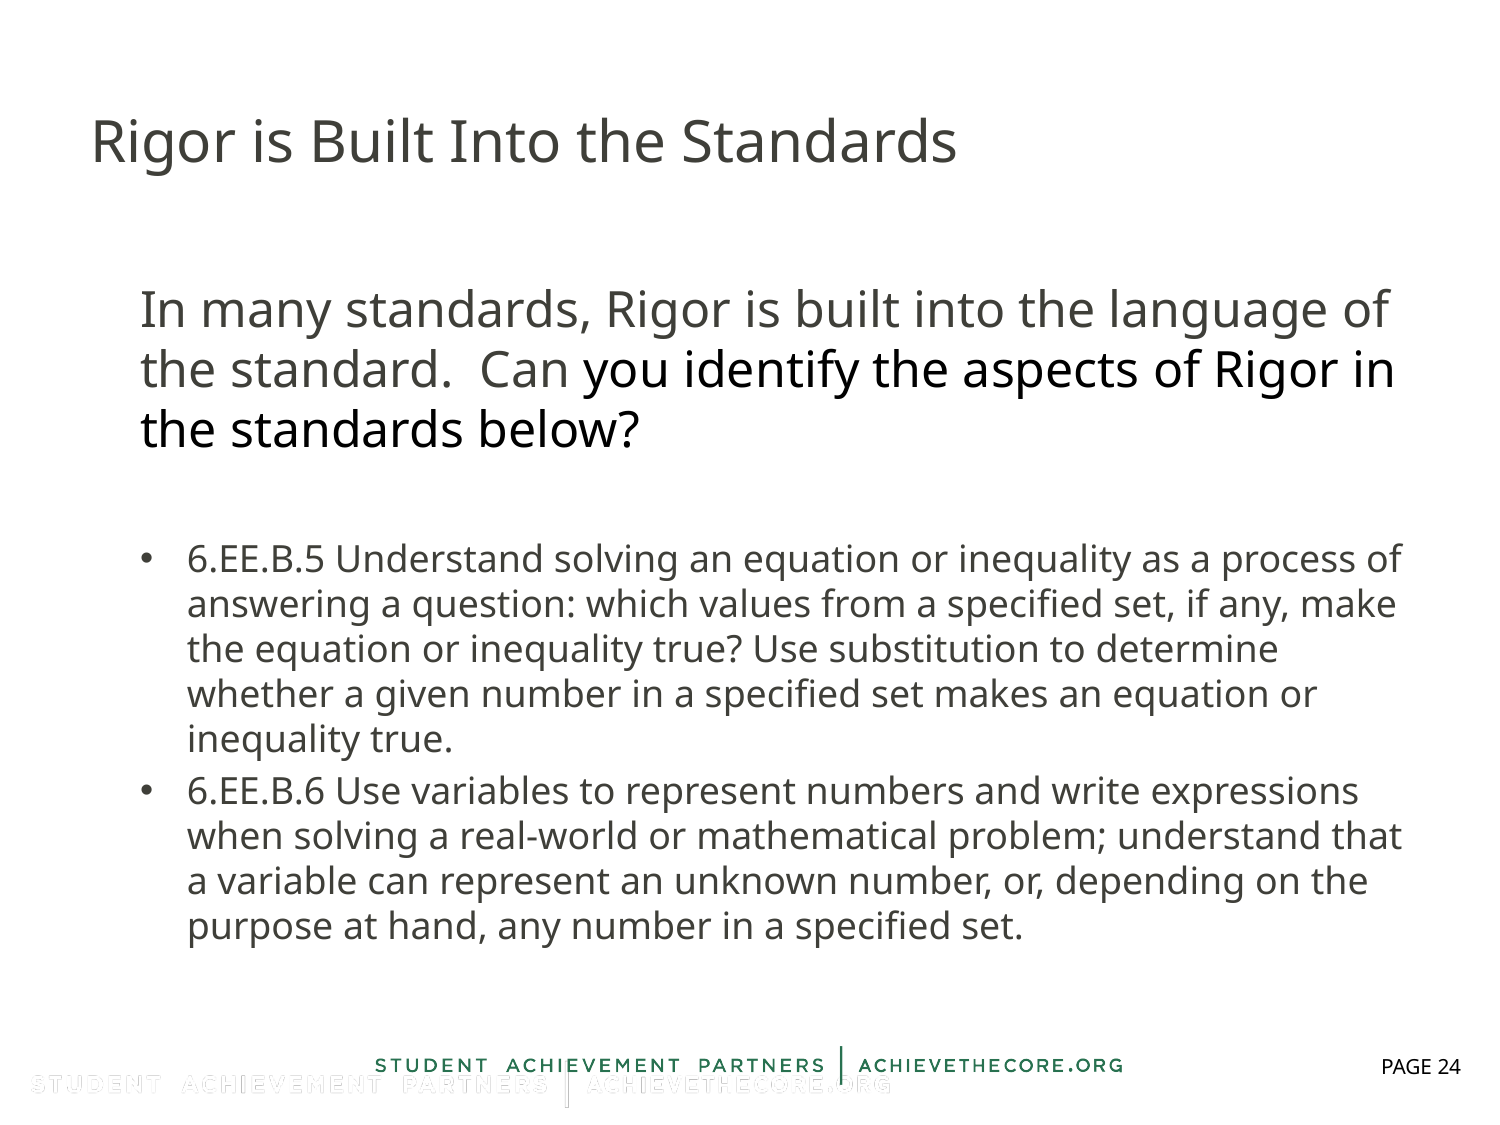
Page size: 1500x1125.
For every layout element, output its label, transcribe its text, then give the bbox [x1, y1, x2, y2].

list In many standards, Rigor is built into the language of the standard. Can you identify the aspects of Rigor in the standards below? 6.EE.B.5 Understand solving an equation or inequality as a process of answering a question: which values from a specified set, if any, make the equation or inequality true? Use substitution to determine whether a given number in a specified set makes an equation or inequality true. 6.EE.B.6 Use variables to represent numbers and write expressions when solving a real-world or mathematical problem; understand that a variable can represent an unknown number, or, depending on the purpose at hand, any number in a specified set. [75, 262, 1425, 1005]
picture [375, 1046, 1122, 1085]
title Rigor is Built Into the Standards [75, 45, 1425, 233]
